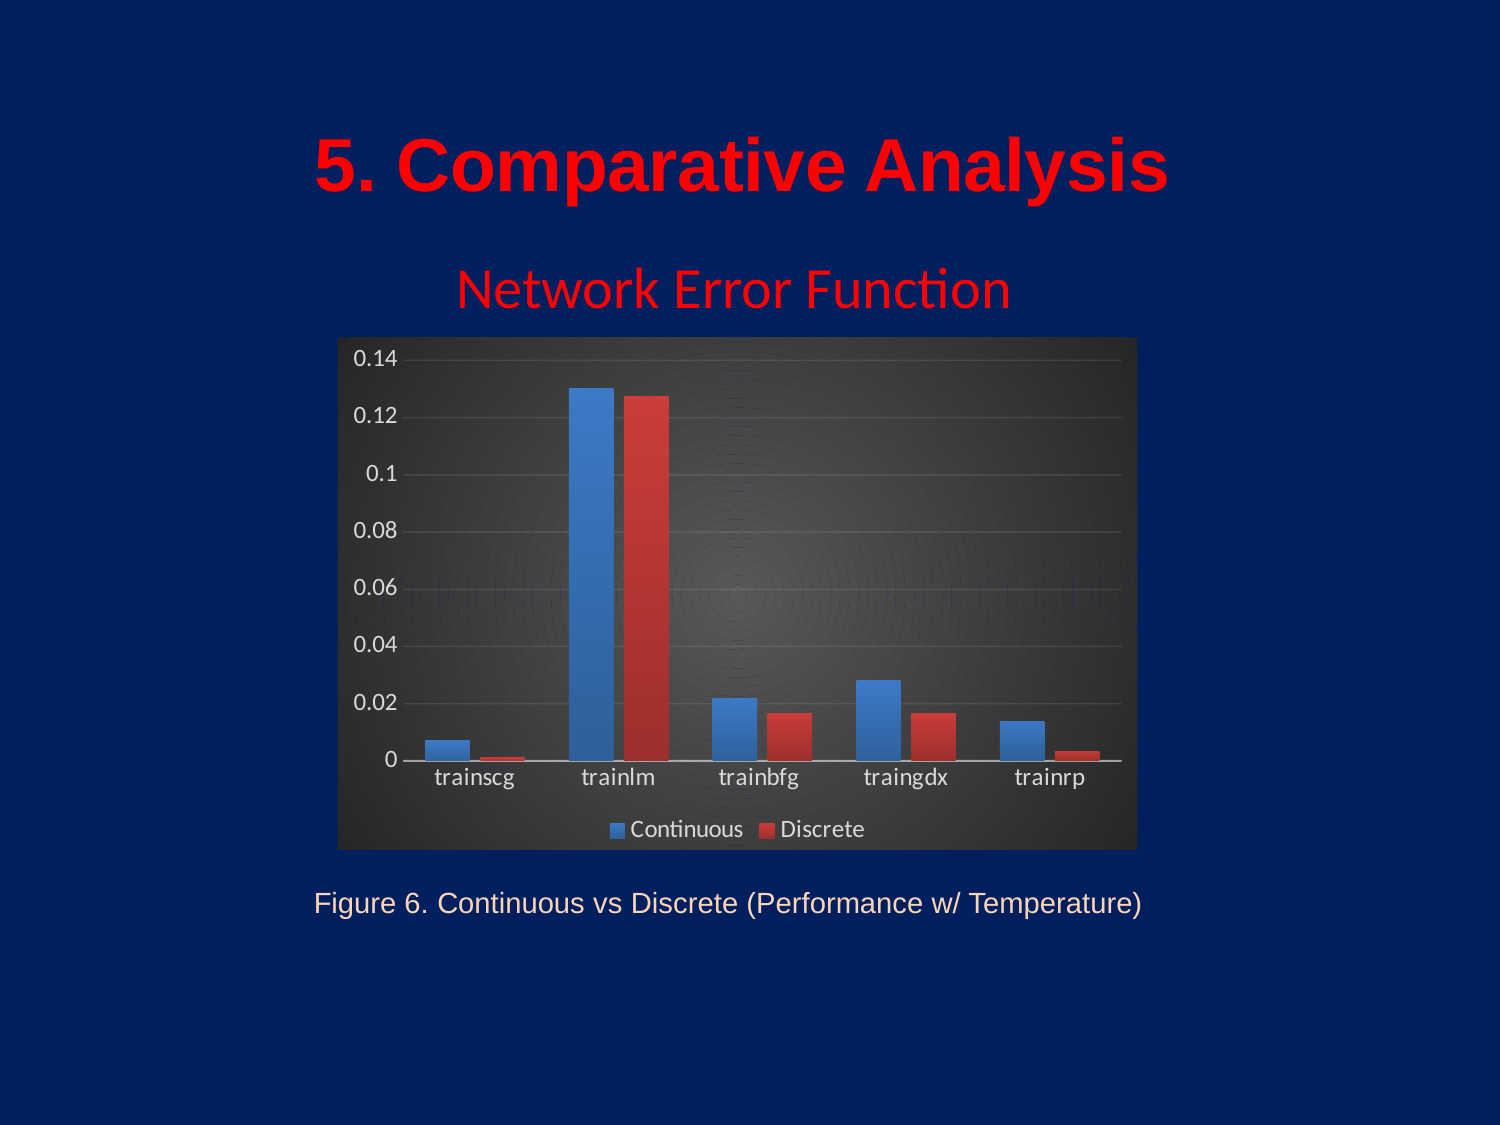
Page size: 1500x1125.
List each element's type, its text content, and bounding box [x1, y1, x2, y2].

text_box 5. Comparative Analysis [70, 116, 1413, 207]
text_box Figure 6. Continuous vs Discrete (Performance w/ Temperature) [62, 872, 1200, 928]
text_box Network Error Function [441, 242, 1027, 328]
chart [337, 337, 1138, 851]
